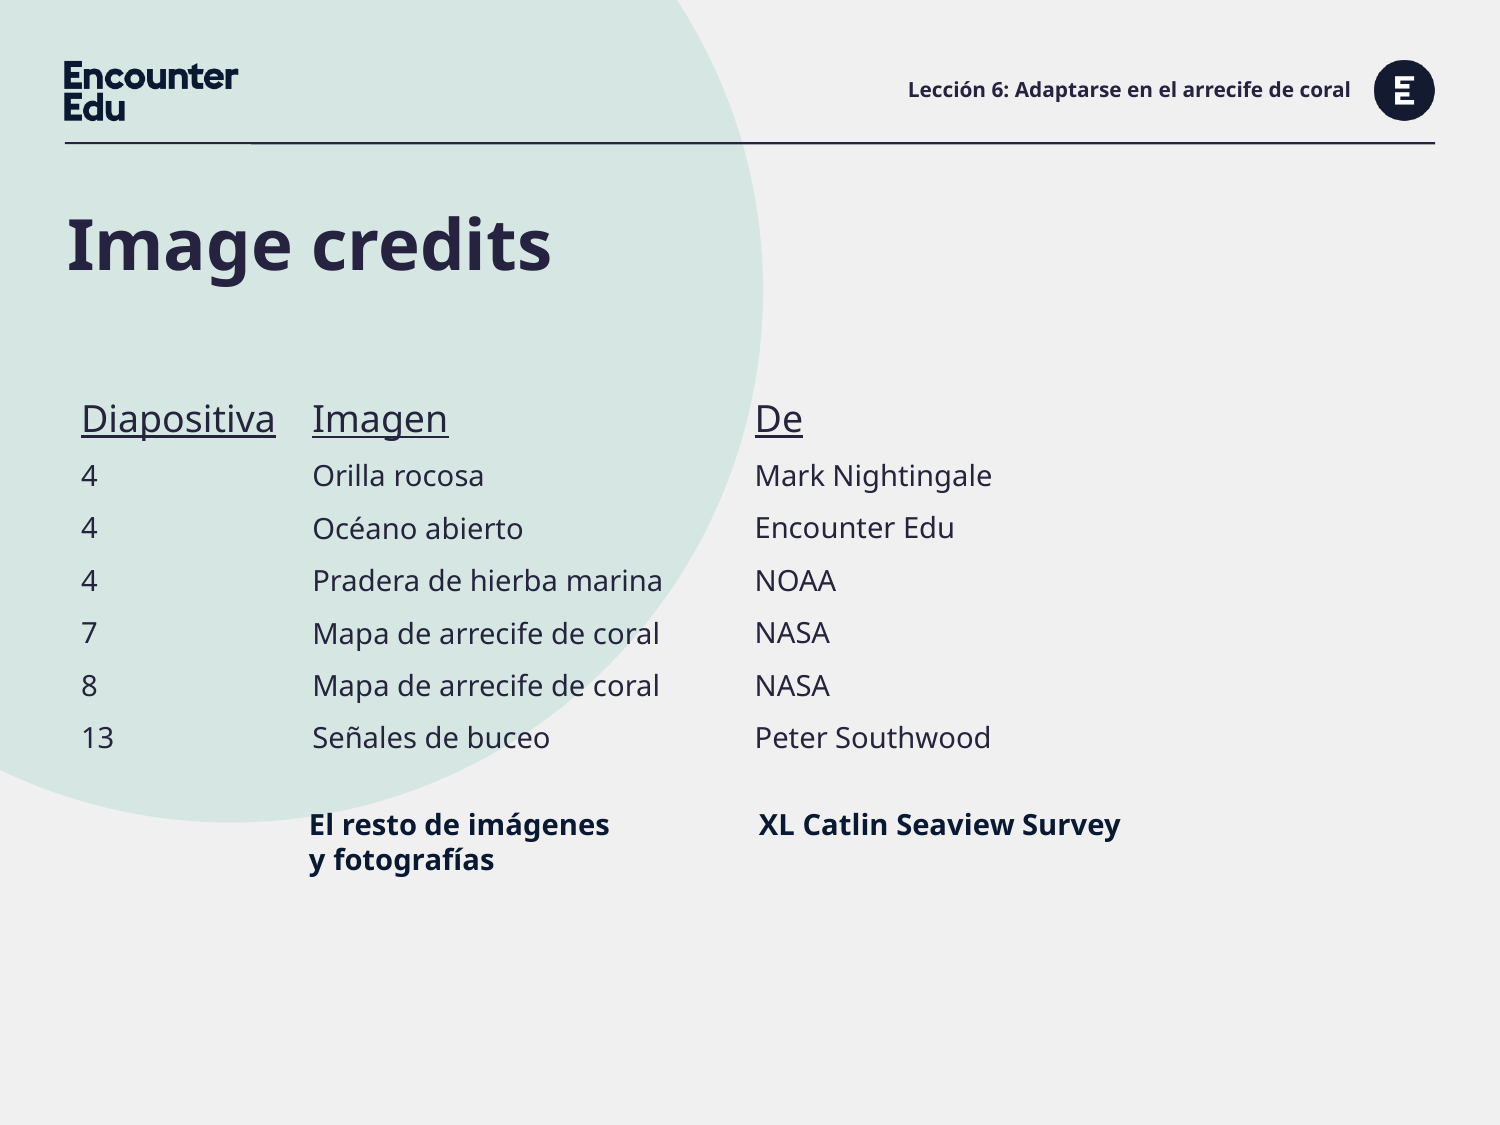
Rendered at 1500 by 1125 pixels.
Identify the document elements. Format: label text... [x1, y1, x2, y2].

text_box El resto de imágenes XL Catlin Seaview Survey y fotografías [301, 798, 1177, 884]
text_box De Mark Nightingale Encounter Edu NOAA NASA NASA Peter Southwood [747, 364, 1161, 762]
title Lección 6: Adaptarse en el arrecife de coral [749, 67, 1359, 114]
picture [60, 59, 243, 122]
text_box Diapositiva 4 4 4 7 8 13 [73, 364, 293, 762]
text_box Imagen Orilla rocosa Océano abierto Pradera de hierba marina Mapa de arrecife de coral Mapa de arrecife de coral Señales de buceo [304, 365, 719, 763]
picture [1372, 58, 1436, 122]
